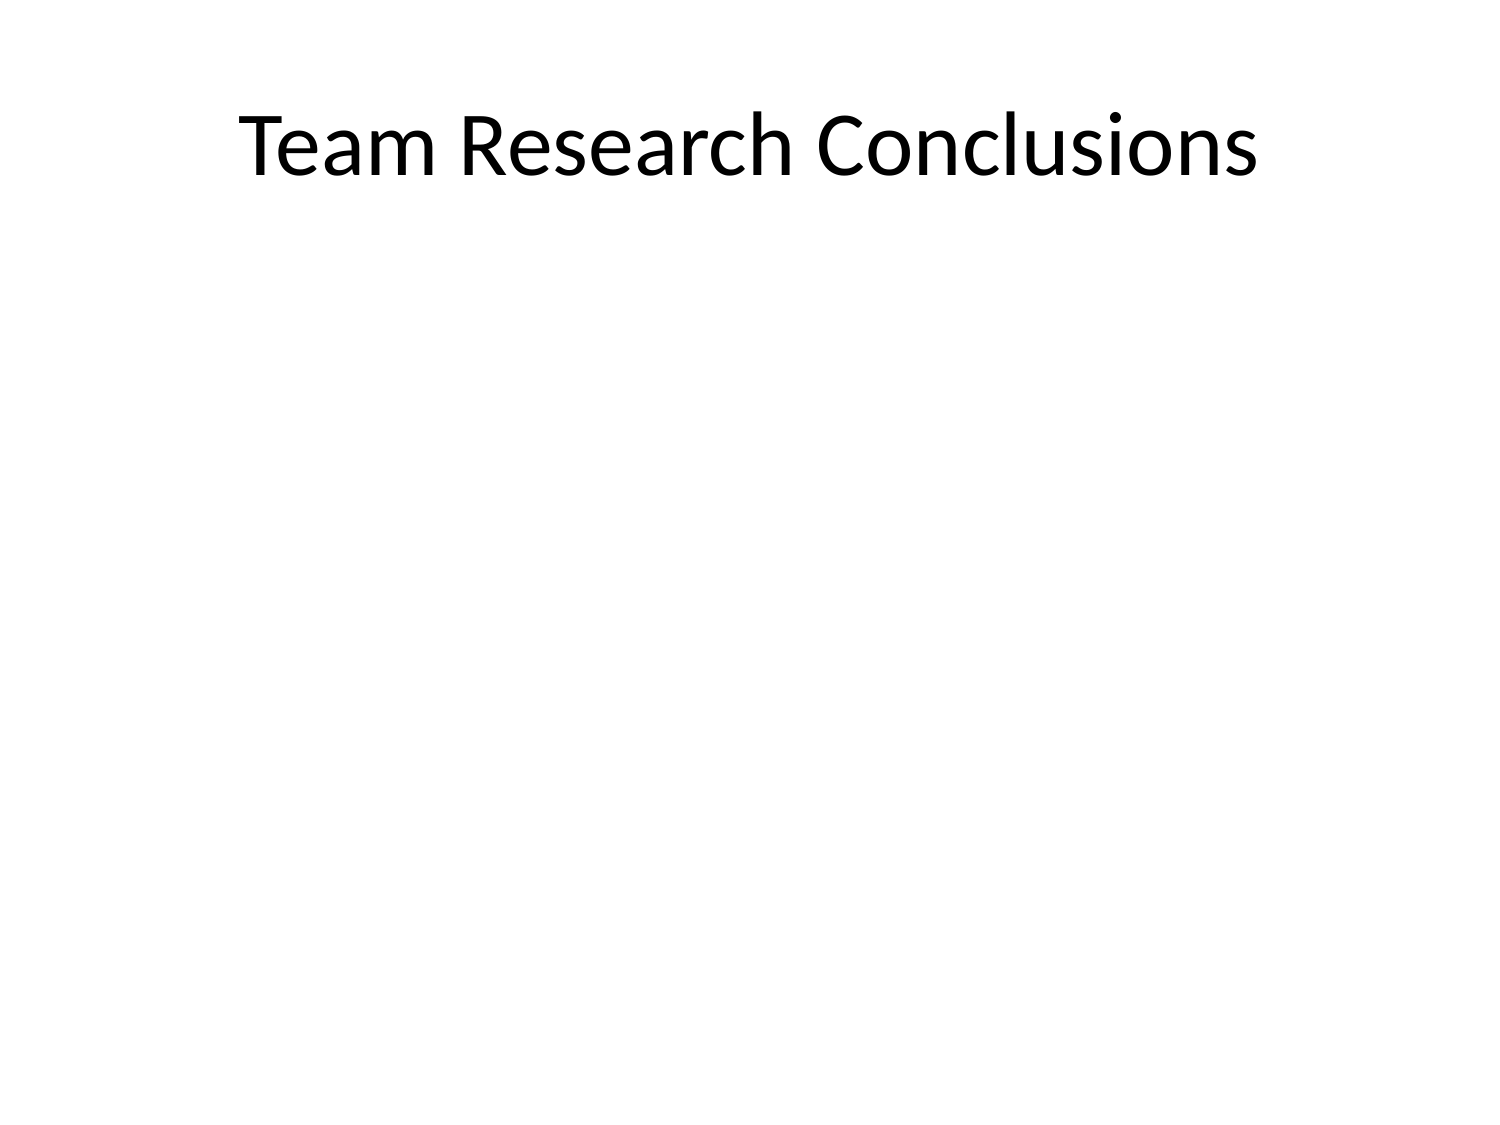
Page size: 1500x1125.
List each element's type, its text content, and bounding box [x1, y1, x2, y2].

title Team Research Conclusions [75, 45, 1425, 233]
